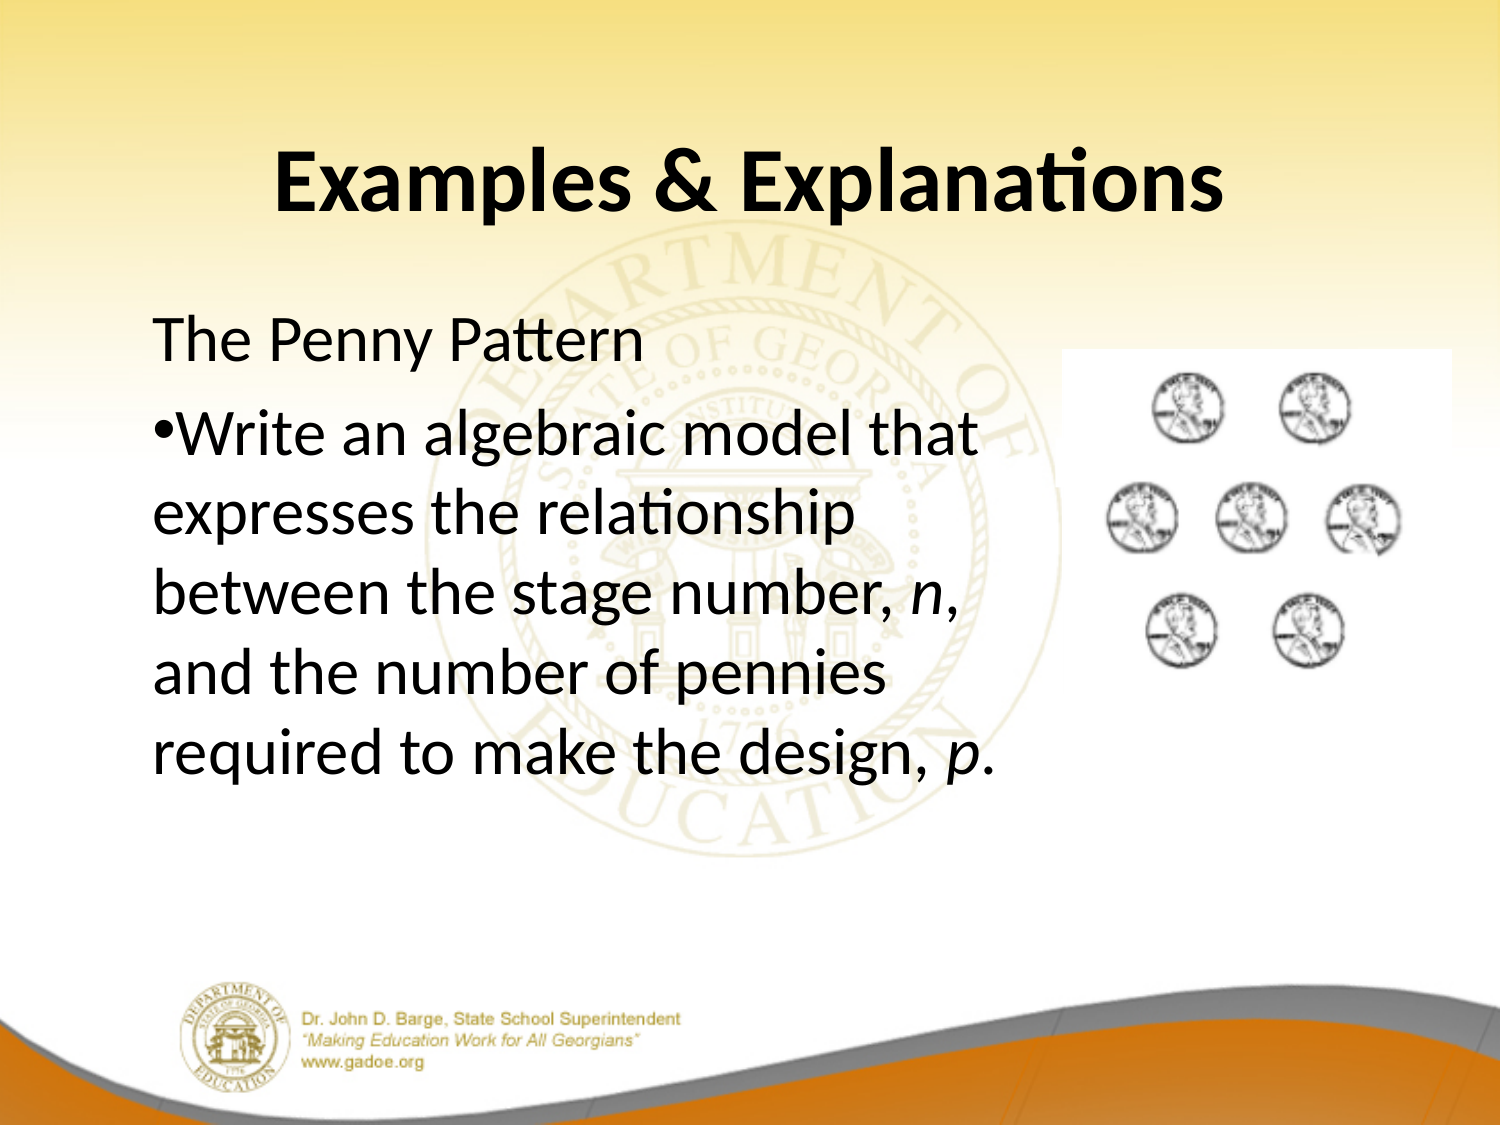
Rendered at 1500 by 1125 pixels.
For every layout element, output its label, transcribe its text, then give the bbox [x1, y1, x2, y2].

text_box [1053, 435, 1057, 490]
title Examples & Explanations [112, 74, 1388, 276]
picture [0, 0, 1500, 1125]
subtitle The Penny Pattern Write an algebraic model that expresses the relationship between the stage number, n, and the number of pennies required to make the design, p. [137, 287, 1051, 926]
